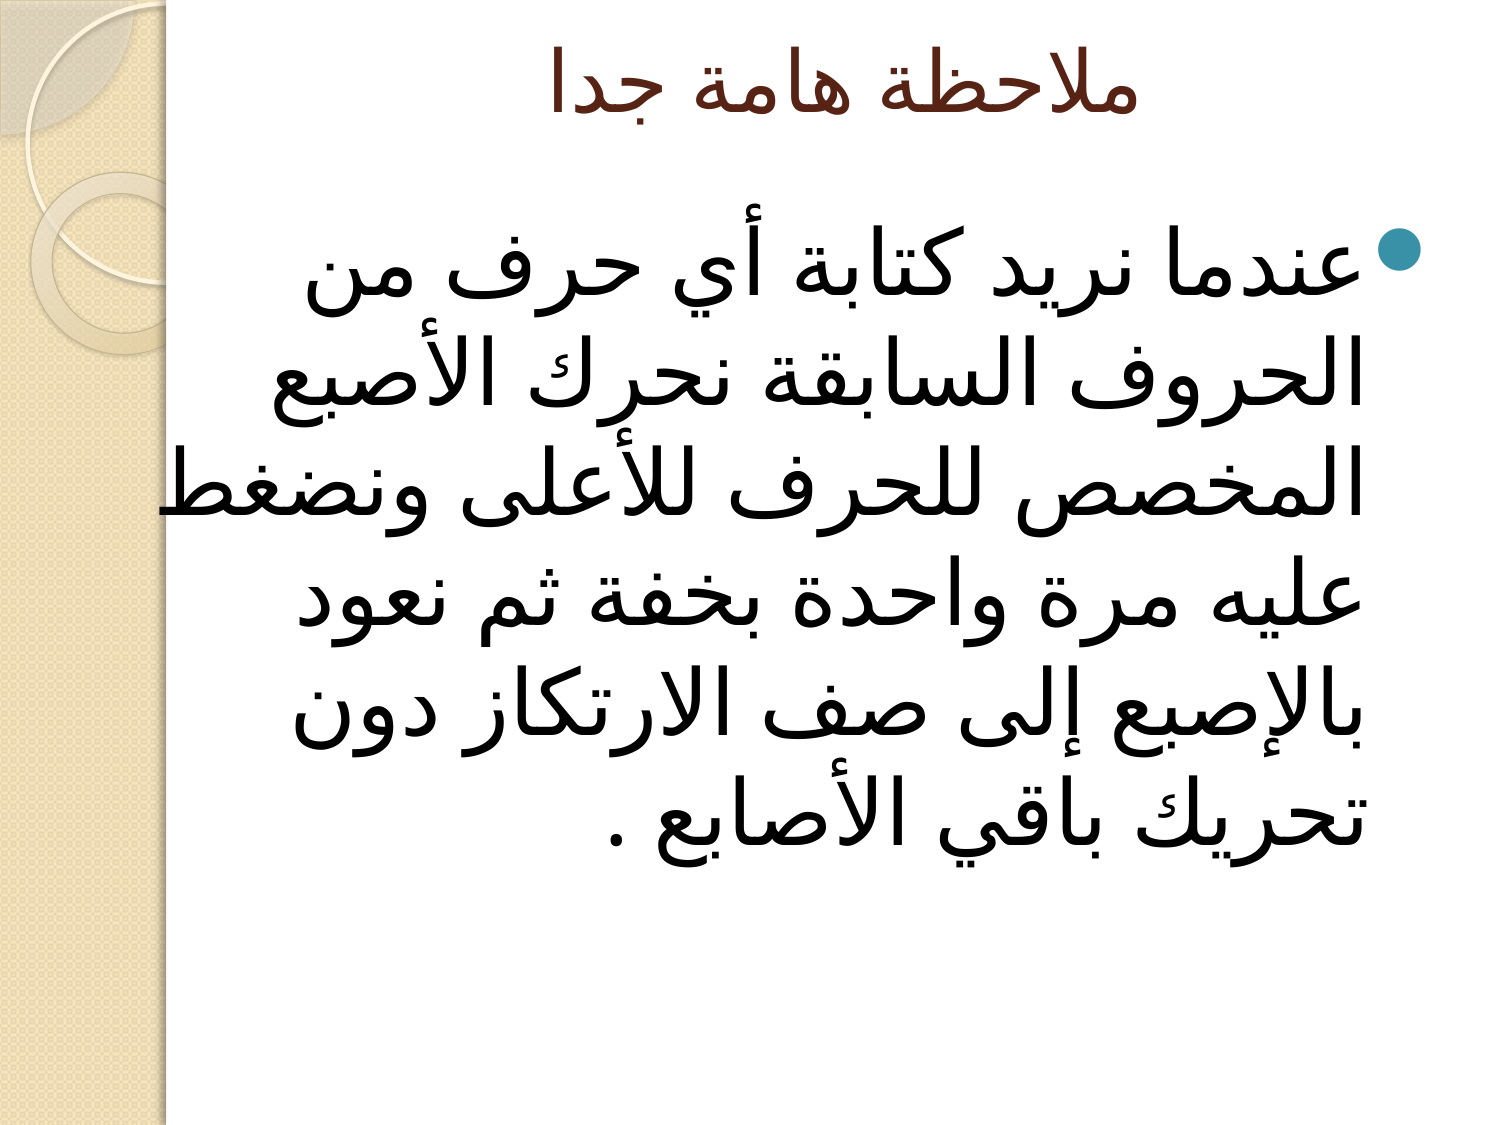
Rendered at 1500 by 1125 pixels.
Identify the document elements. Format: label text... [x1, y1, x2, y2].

title ملاحظة هامة جدا [230, 19, 1461, 138]
list عندما نريد كتابة أي حرف من الحروف السابقة نحرك الأصبع المخصص للحرف للأعلى ونضغط عليه مرة واحدة بخفة ثم نعود بالإصبع إلى صف الارتكاز دون تحريك باقي الأصابع . [135, 196, 1461, 1035]
